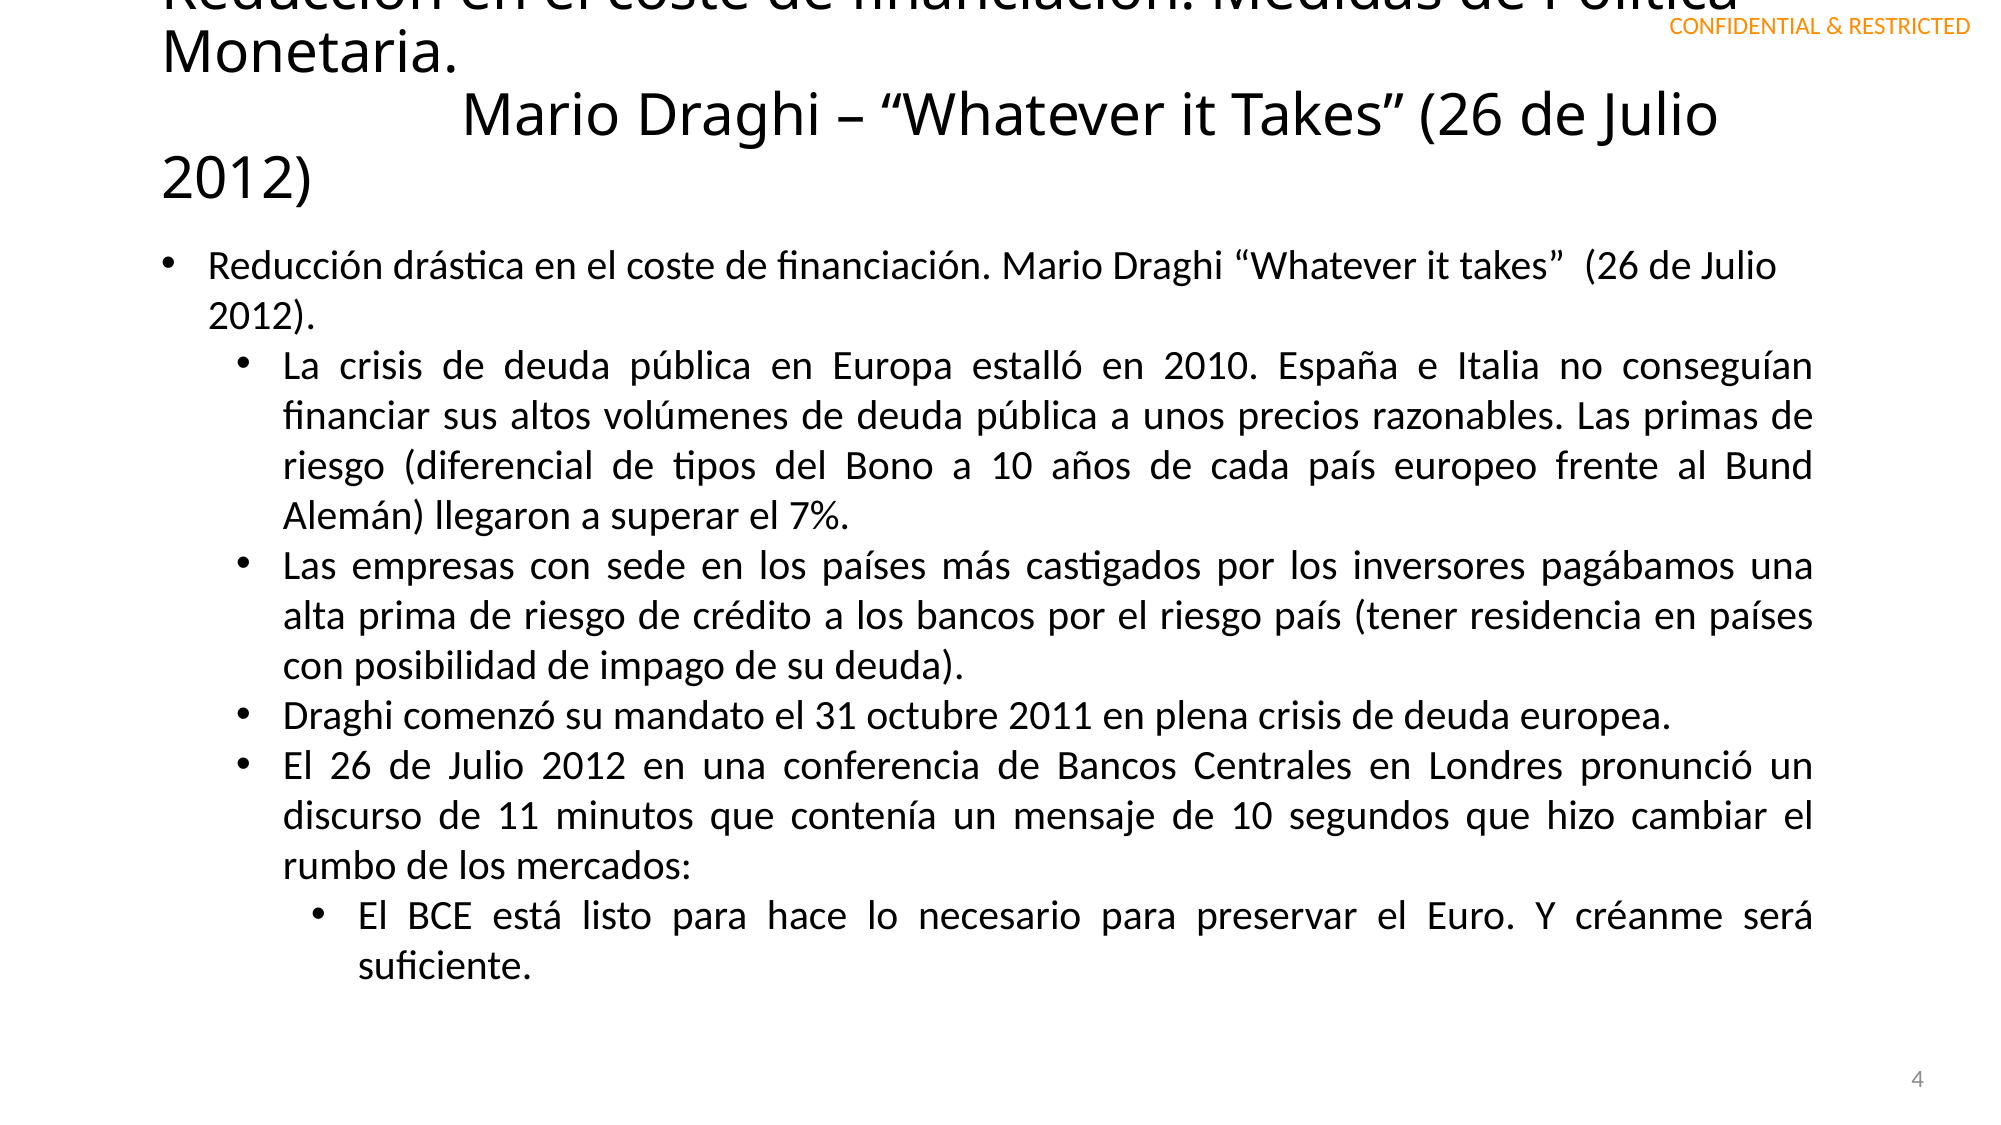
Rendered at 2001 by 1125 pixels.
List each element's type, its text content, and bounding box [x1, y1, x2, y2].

text_box Reducción drástica en el coste de financiación. Mario Draghi “Whatever it takes” (26 de Julio 2012). La crisis de deuda pública en Europa estalló en 2010. España e Italia no conseguían financiar sus altos volúmenes de deuda pública a unos precios razonables. Las primas de riesgo (diferencial de tipos del Bono a 10 años de cada país europeo frente al Bund Alemán) llegaron a superar el 7%. Las empresas con sede en los países más castigados por los inversores pagábamos una alta prima de riesgo de crédito a los bancos por el riesgo país (tener residencia en países con posibilidad de impago de su deuda). Draghi comenzó su mandato el 31 octubre 2011 en plena crisis de deuda europea. El 26 de Julio 2012 en una conferencia de Bancos Centrales en Londres pronunció un discurso de 11 minutos que contenía un mensaje de 10 segundos que hizo cambiar el rumbo de los mercados: El BCE está listo para hace lo necesario para preservar el Euro. Y créanme será suficiente. [146, 230, 1830, 1041]
title Reducción en el coste de financiación. Medidas de Política Monetaria. Mario Draghi – “Whatever it Takes” (26 de Julio 2012) [146, 17, 1872, 154]
footer 4 [1871, 1048, 1965, 1108]
